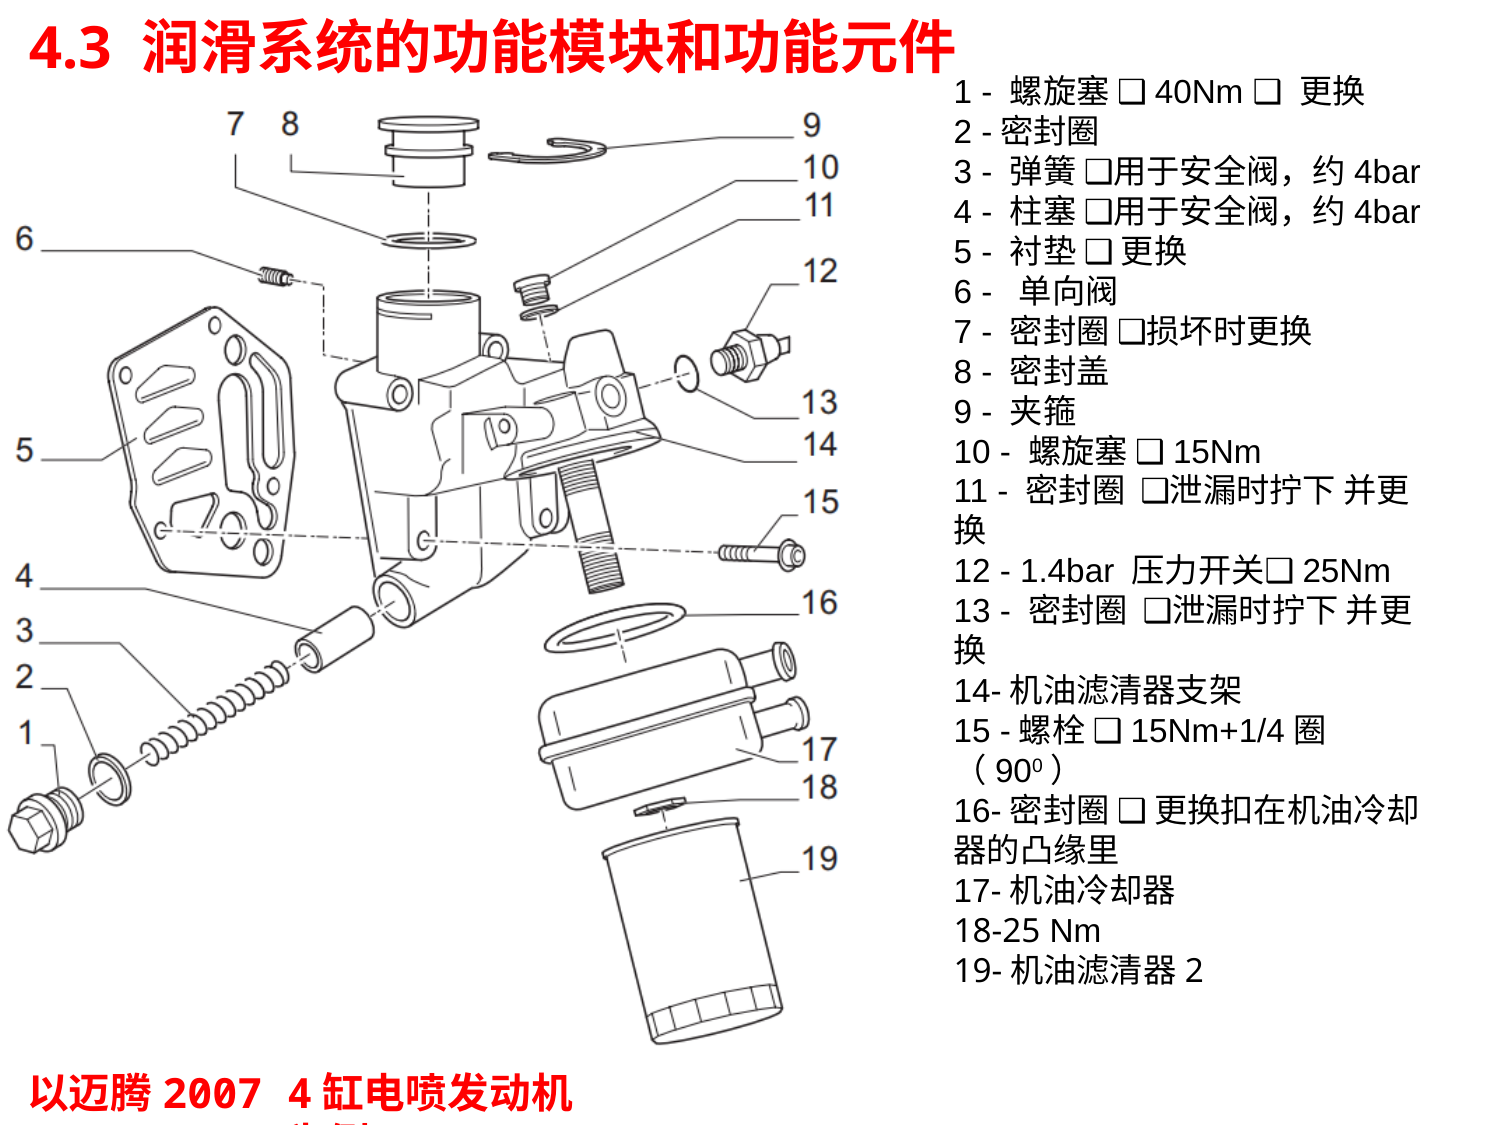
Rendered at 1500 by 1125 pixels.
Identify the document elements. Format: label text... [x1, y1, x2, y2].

text_box 以迈腾2007 4缸电喷发动机(2.0L,BJZ)为例 [12, 1059, 842, 1125]
title 4.3 润滑系统的功能模块和功能元件 [13, 0, 1099, 113]
text_box 1 - 螺旋塞 ❑40Nm ❑ 更换 2 -密封圈 3 - 弹簧 ❑用于安全阀，约4bar 4 - 柱塞 ❑用于安全阀，约4bar 5 - 衬垫 ❑ 更换 6 - 单向阀 7 - 密封圈 ❑损坏时更换 8 - 密封盖 9 - 夹箍 10 - 螺旋塞 ❑15Nm 11 - 密封圈 ❑泄漏时拧下 并更换 12 - 1.4bar 压力开关❑25Nm 13 - 密封圈 ❑泄漏时拧下 并更换 14-机油滤清器支架 15 -螺栓 ❑15Nm+1/4圈（900） 16-密封圈 ❑ 更换扣在机油冷却器的凸缘里 17-机油冷却器 18-25 Nm 19-机油滤清器2 [938, 63, 1453, 996]
picture [0, 106, 842, 1048]
